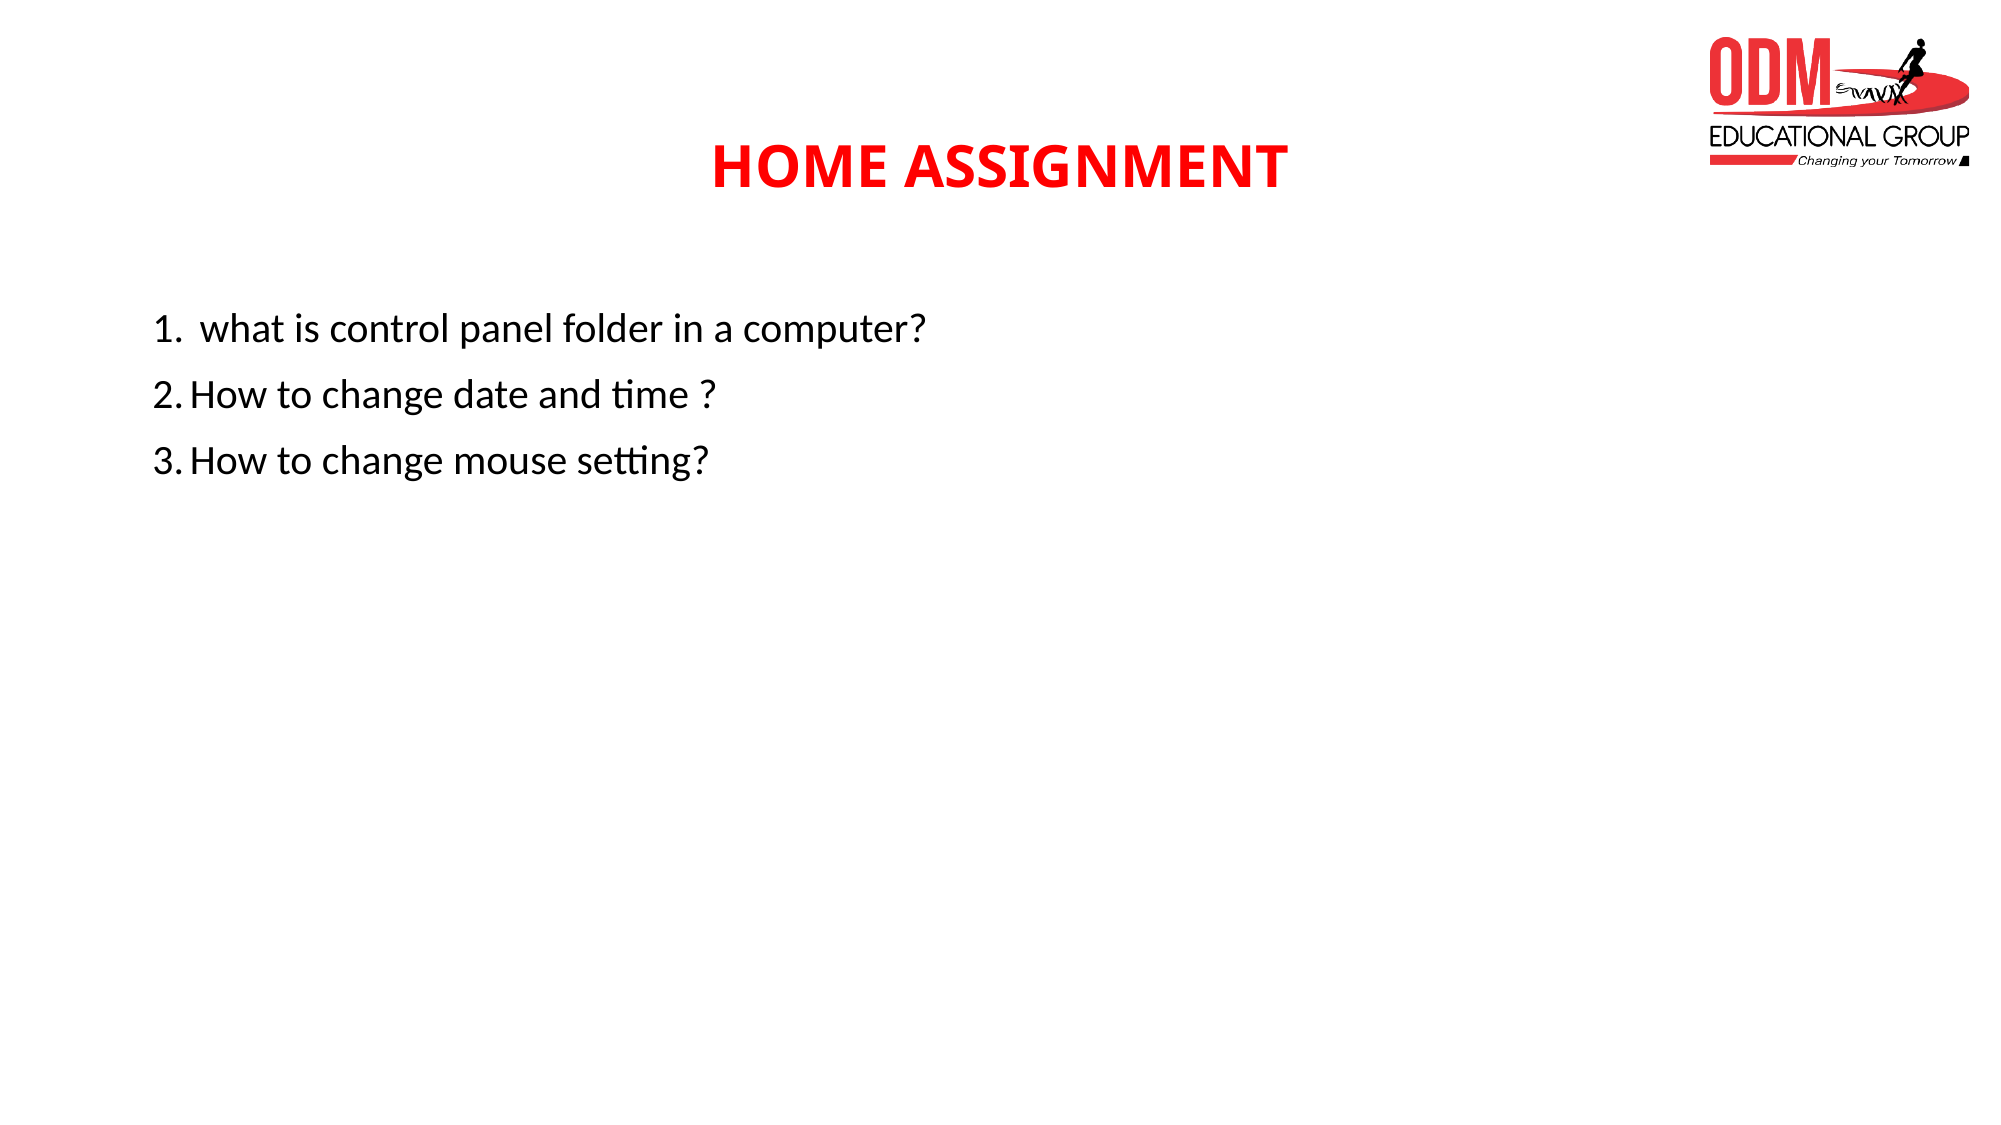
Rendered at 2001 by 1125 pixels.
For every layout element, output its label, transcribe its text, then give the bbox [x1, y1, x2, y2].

list what is control panel folder in a computer? How to change date and time ? How to change mouse setting? [137, 299, 1863, 1014]
title HOME ASSIGNMENT [137, 59, 1863, 278]
text_box [1710, 37, 1970, 167]
